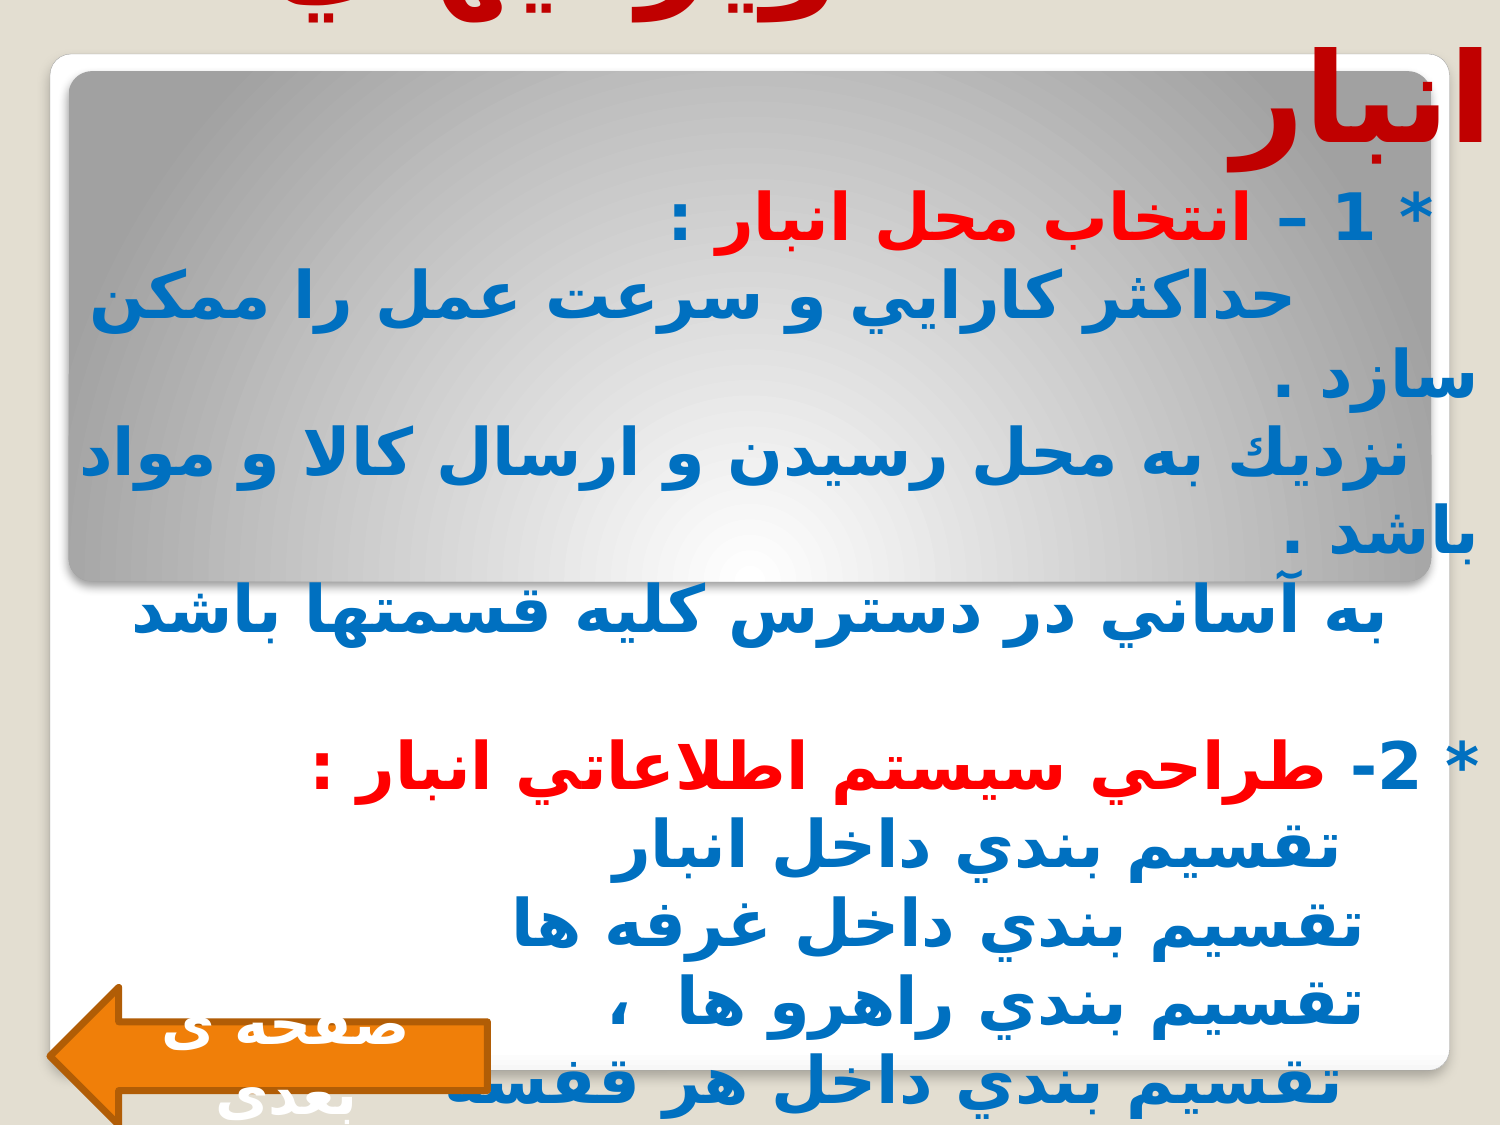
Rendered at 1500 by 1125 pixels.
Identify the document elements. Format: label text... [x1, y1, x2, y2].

subtitle * 1 – انتخاب محل انبار : حداكثر كارايي و سرعت عمل را ممكن سازد . نزديك به محل رسيدن و ارسال كالا و مواد باشد . به آساني در دسترس كليه قسمتها باشد * 2- طراحي سيستم اطلاعاتي انبار : تقسيم بندي داخل انبار تقسيم بندي داخل غرفه ها تقسيم بندي راهرو ها ، تقسيم بندي داخل هر قفسه [0, 174, 1500, 1125]
title ويژگيهاي انبار [0, 0, 1500, 174]
text_box صفحه ی بعدی [46, 984, 491, 1125]
